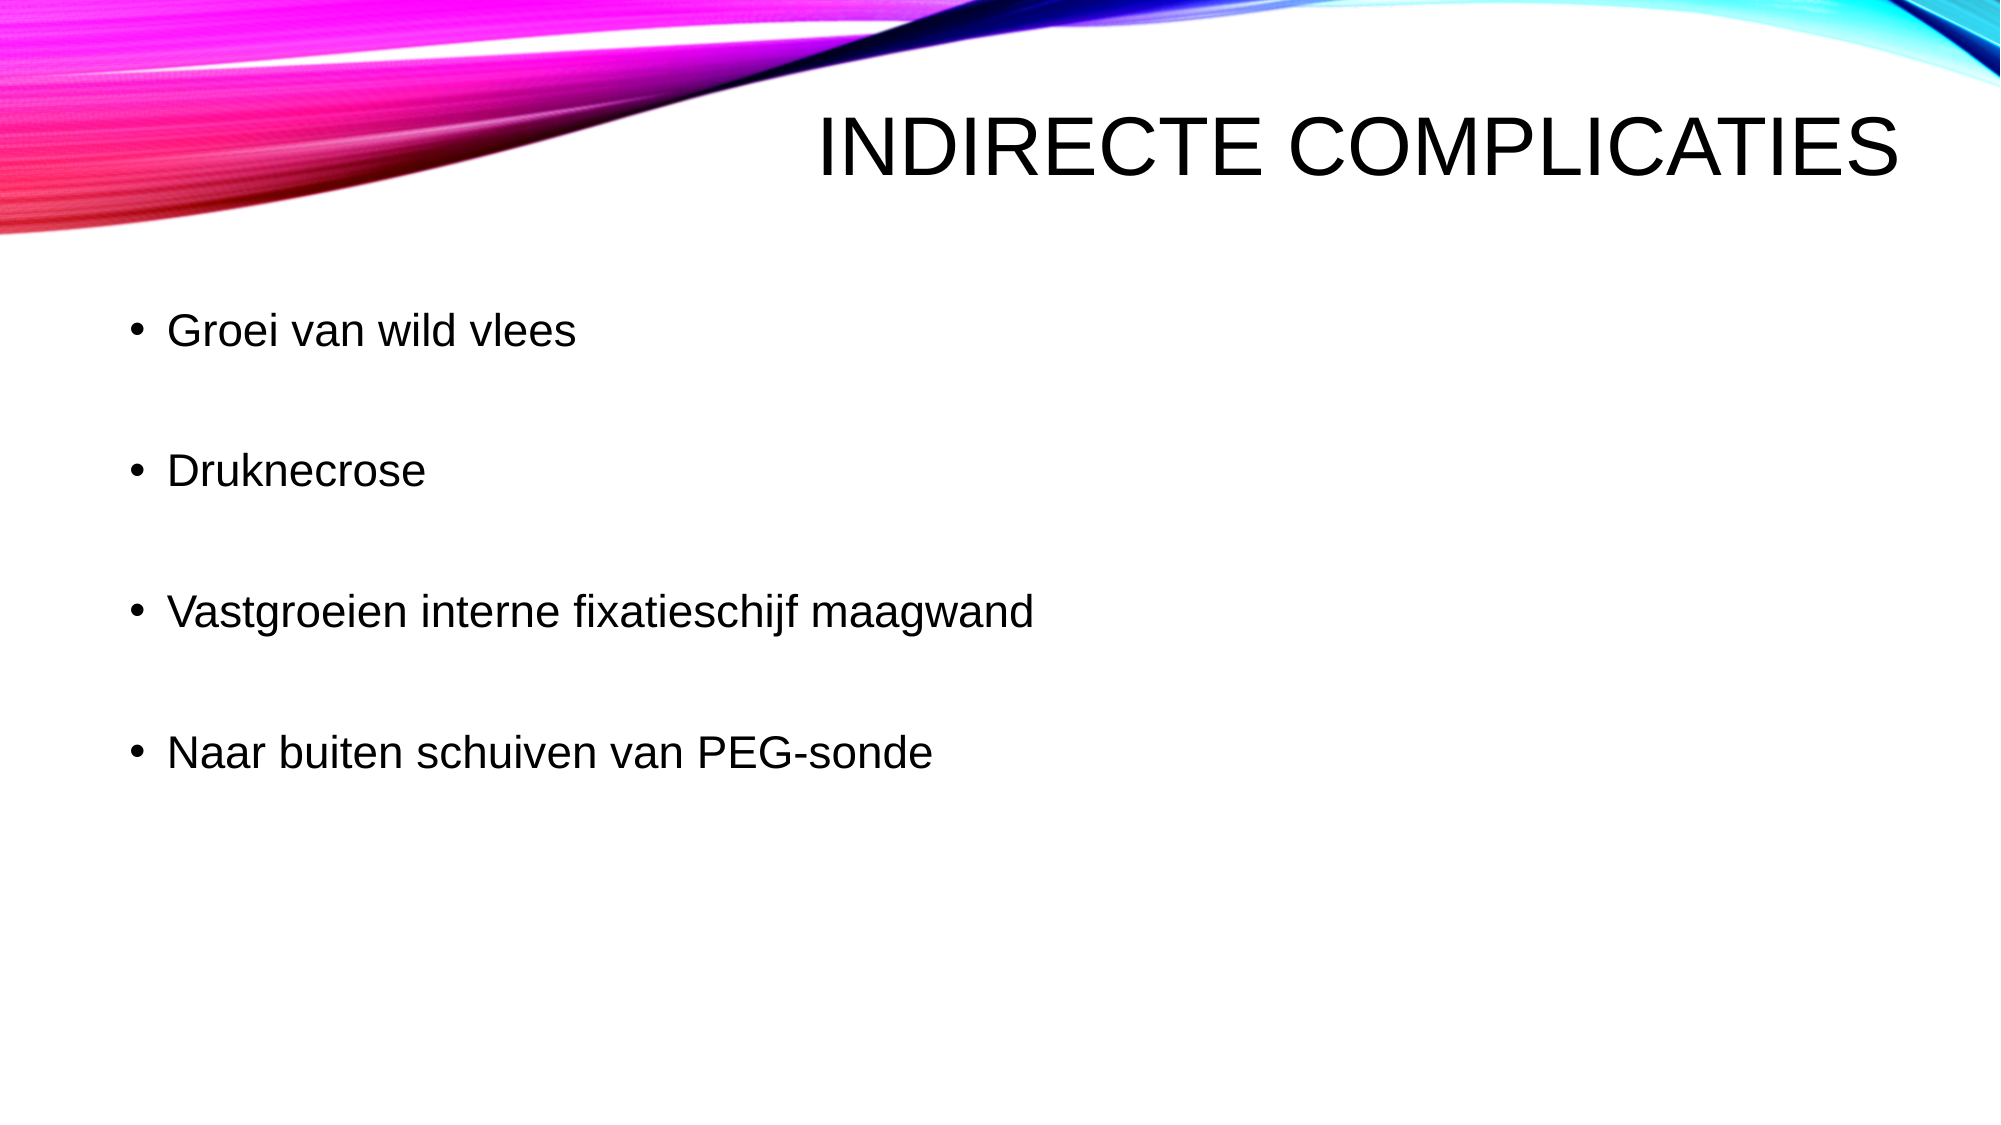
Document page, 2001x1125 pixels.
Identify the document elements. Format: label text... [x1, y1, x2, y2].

picture [1890, 0, 2000, 75]
list Groei van wild vlees Druknecrose Vastgroeien interne fixatieschijf maagwand Naar buiten schuiven van PEG-sonde [114, 299, 1465, 1037]
picture [1910, 0, 2000, 45]
title Indirecte complicaties [503, 42, 1917, 255]
picture [0, 0, 2000, 237]
